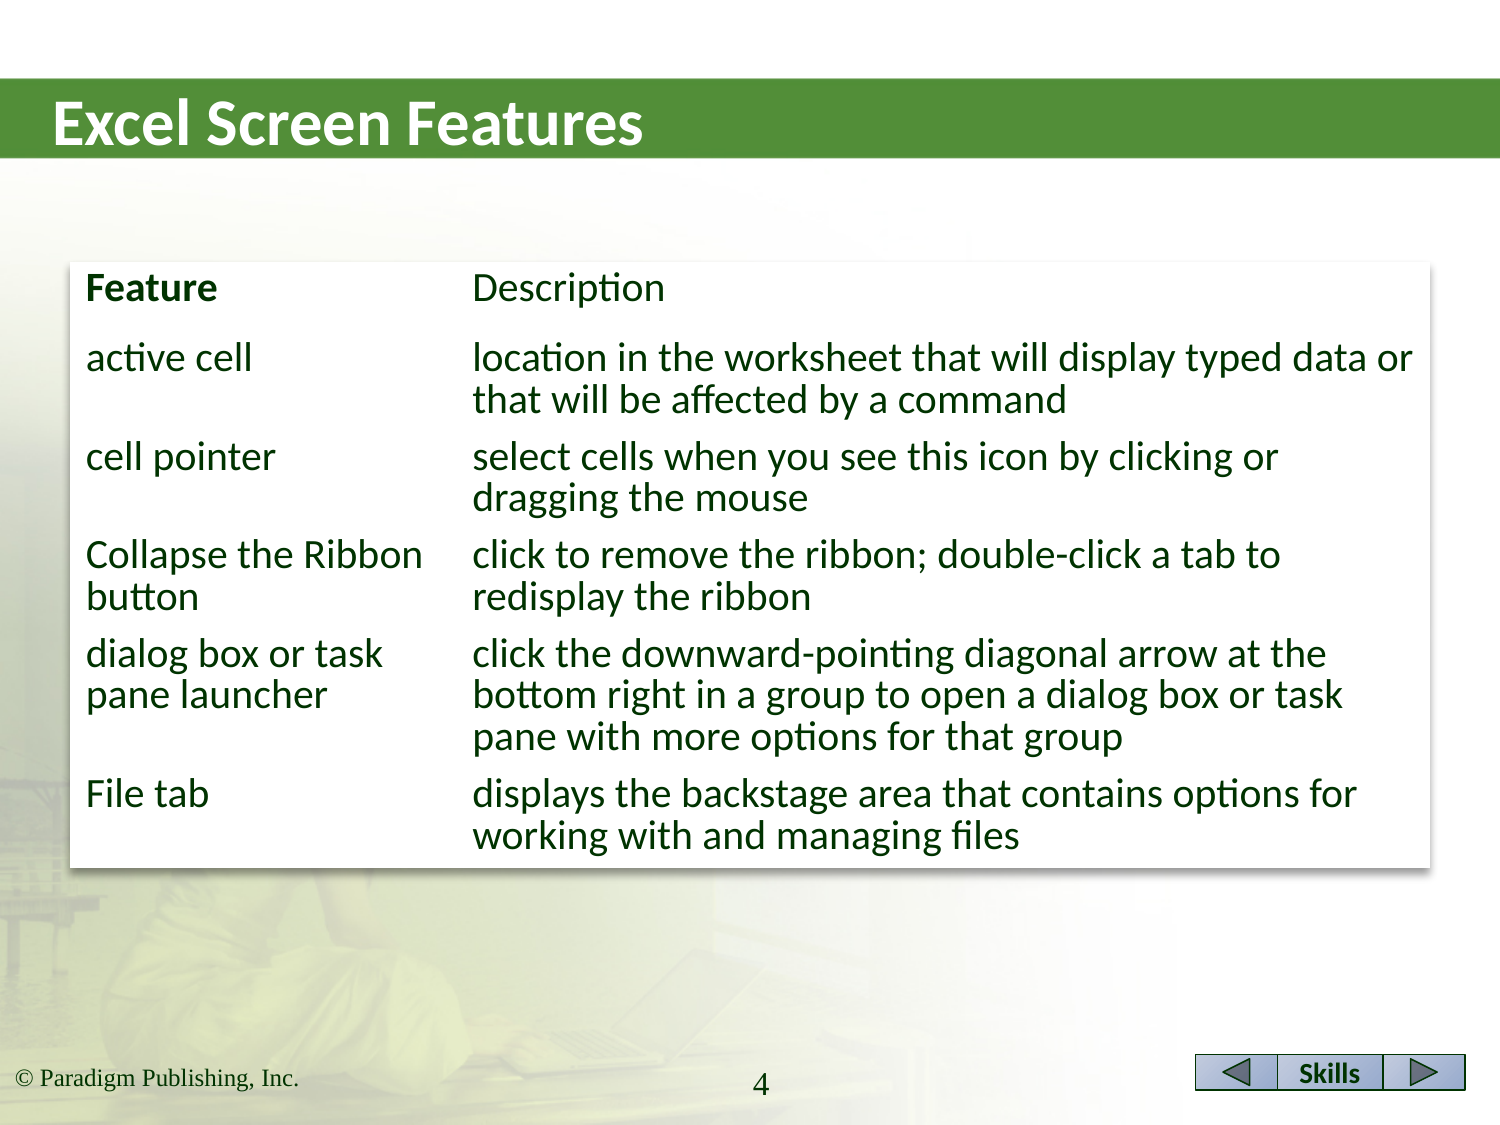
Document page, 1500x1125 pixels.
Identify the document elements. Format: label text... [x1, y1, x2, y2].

table_cell Collapse the Ribbon button [72, 530, 457, 628]
table_cell dialog box or task pane launcher [72, 628, 457, 769]
table_cell cell pointer [72, 431, 457, 530]
table_cell location in the worksheet that will display typed data or that will be affected by a command [457, 333, 1428, 431]
table_cell click to remove the ribbon; double-click a tab to redisplay the ribbon [457, 530, 1428, 628]
table_cell active cell [72, 333, 457, 431]
table_header Description [457, 263, 1428, 333]
table_cell displays the backstage area that contains options for working with and managing files [457, 769, 1428, 866]
title Excel Screen Features [37, 71, 1463, 159]
table_header Feature [72, 263, 457, 333]
picture [0, 0, 1500, 1125]
table_cell select cells when you see this icon by clicking or dragging the mouse [457, 431, 1428, 530]
table_cell click the downward-pointing diagonal arrow at the bottom right in a group to open a dialog box or task pane with more options for that group [457, 628, 1428, 769]
table_cell File tab [72, 769, 457, 866]
